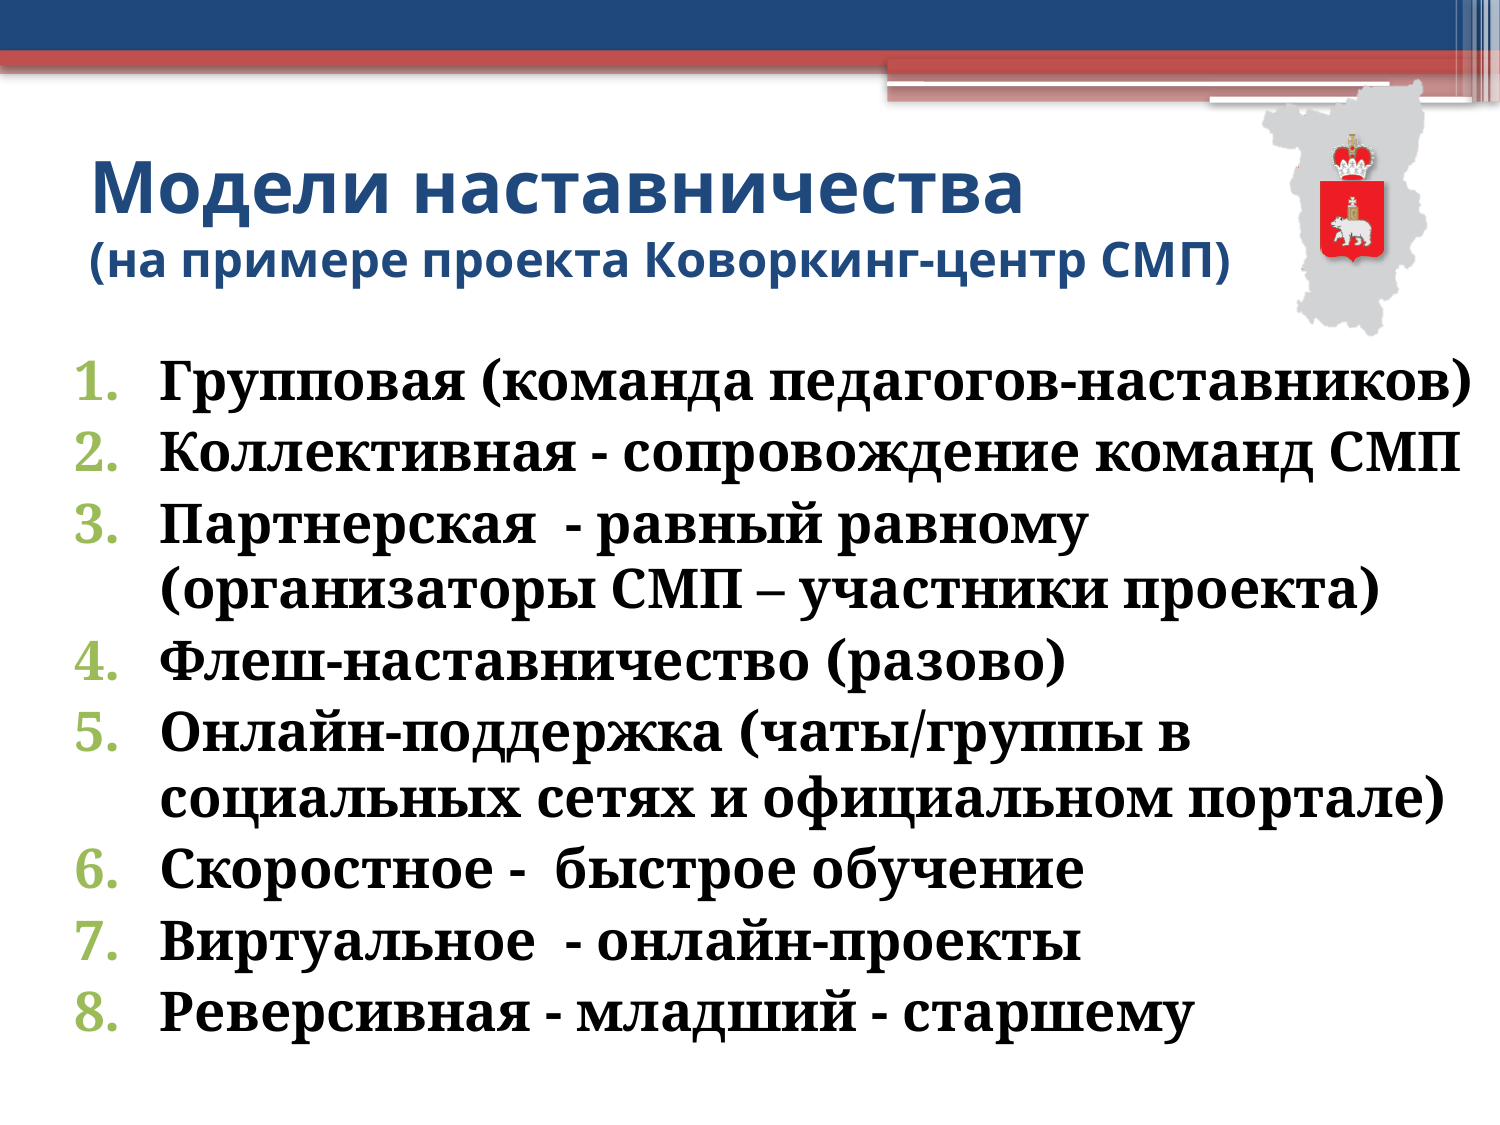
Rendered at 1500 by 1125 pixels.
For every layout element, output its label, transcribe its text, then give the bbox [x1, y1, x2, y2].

list Групповая (команда педагогов-наставников) Коллективная - сопровождение команд СМП Партнерская - равный равному (организаторы СМП – участники проекта) Флеш-наставничество (разово) Онлайн-поддержка (чаты/группы в социальных сетях и официальном портале) Скоростное - быстрое обучение Виртуальное - онлайн-проекты Реверсивная - младший - старшему [41, 338, 1500, 1094]
picture [1198, 0, 1500, 384]
title Модели наставничества (на примере проекта Коворкинг-центр СМП) [75, 125, 1191, 303]
